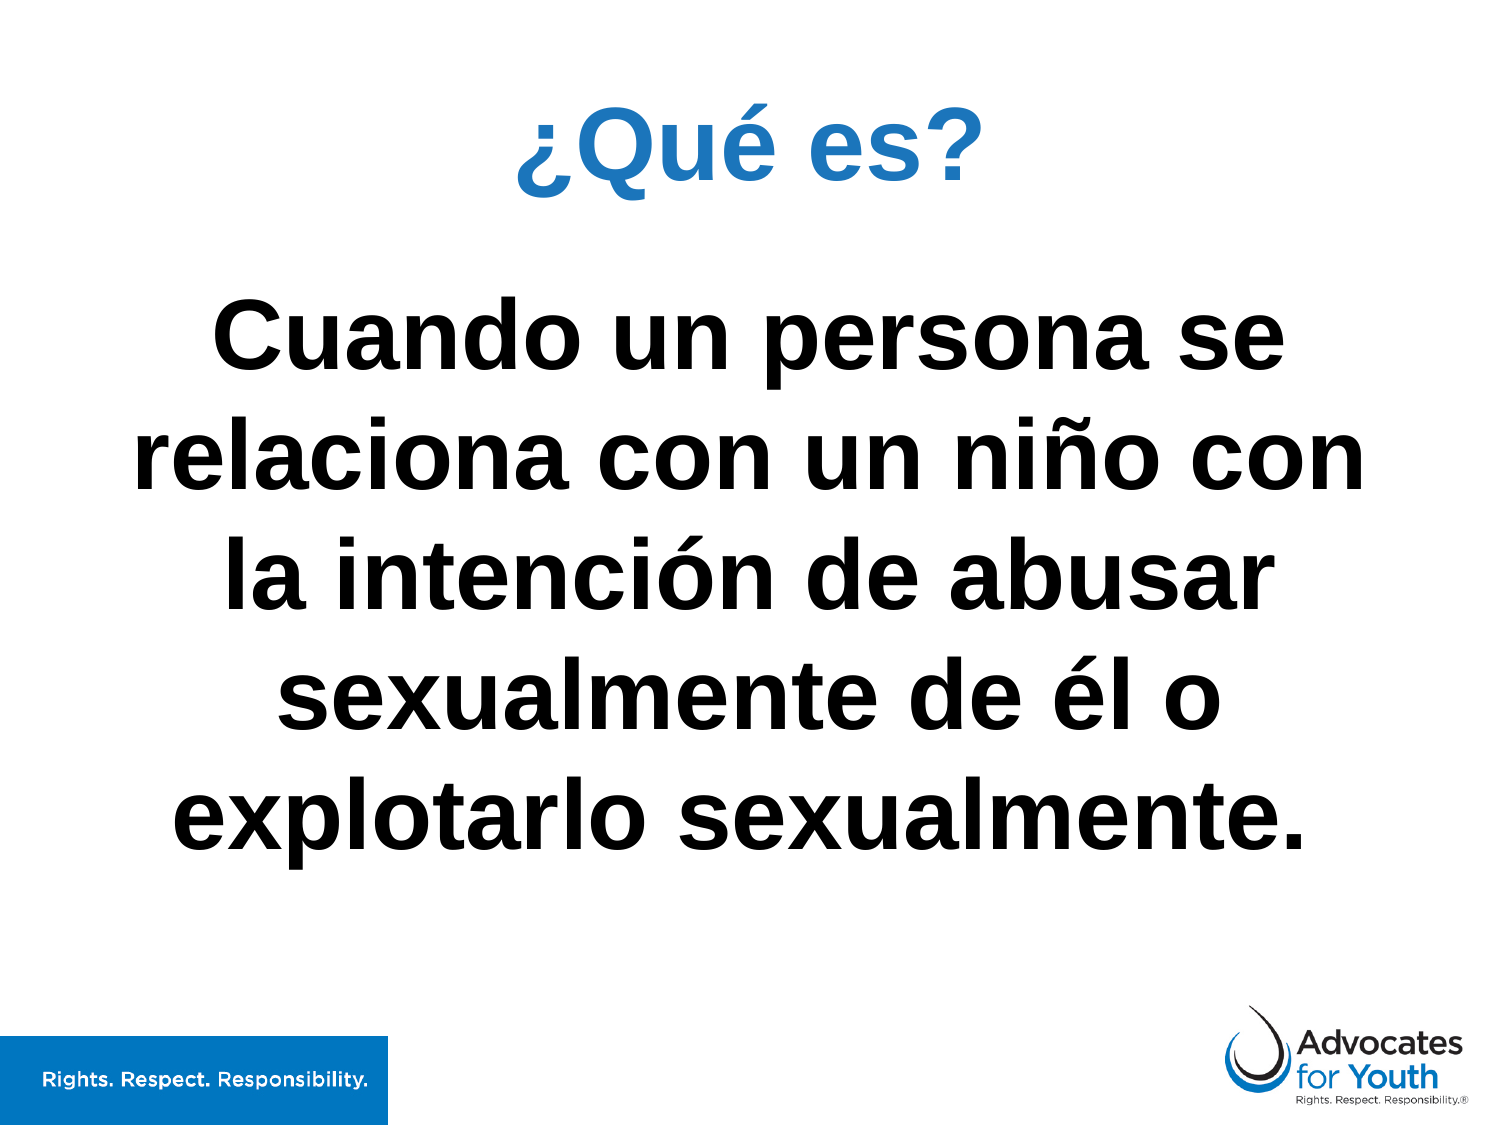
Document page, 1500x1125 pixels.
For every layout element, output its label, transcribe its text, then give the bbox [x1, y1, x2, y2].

picture [1199, 990, 1500, 1125]
picture [0, 1036, 388, 1125]
title ¿Qué es? [75, 45, 1425, 233]
list Cuando un persona se relaciona con un niño con la intención de abusar sexualmente de él o explotarlo sexualmente. [75, 262, 1425, 1005]
